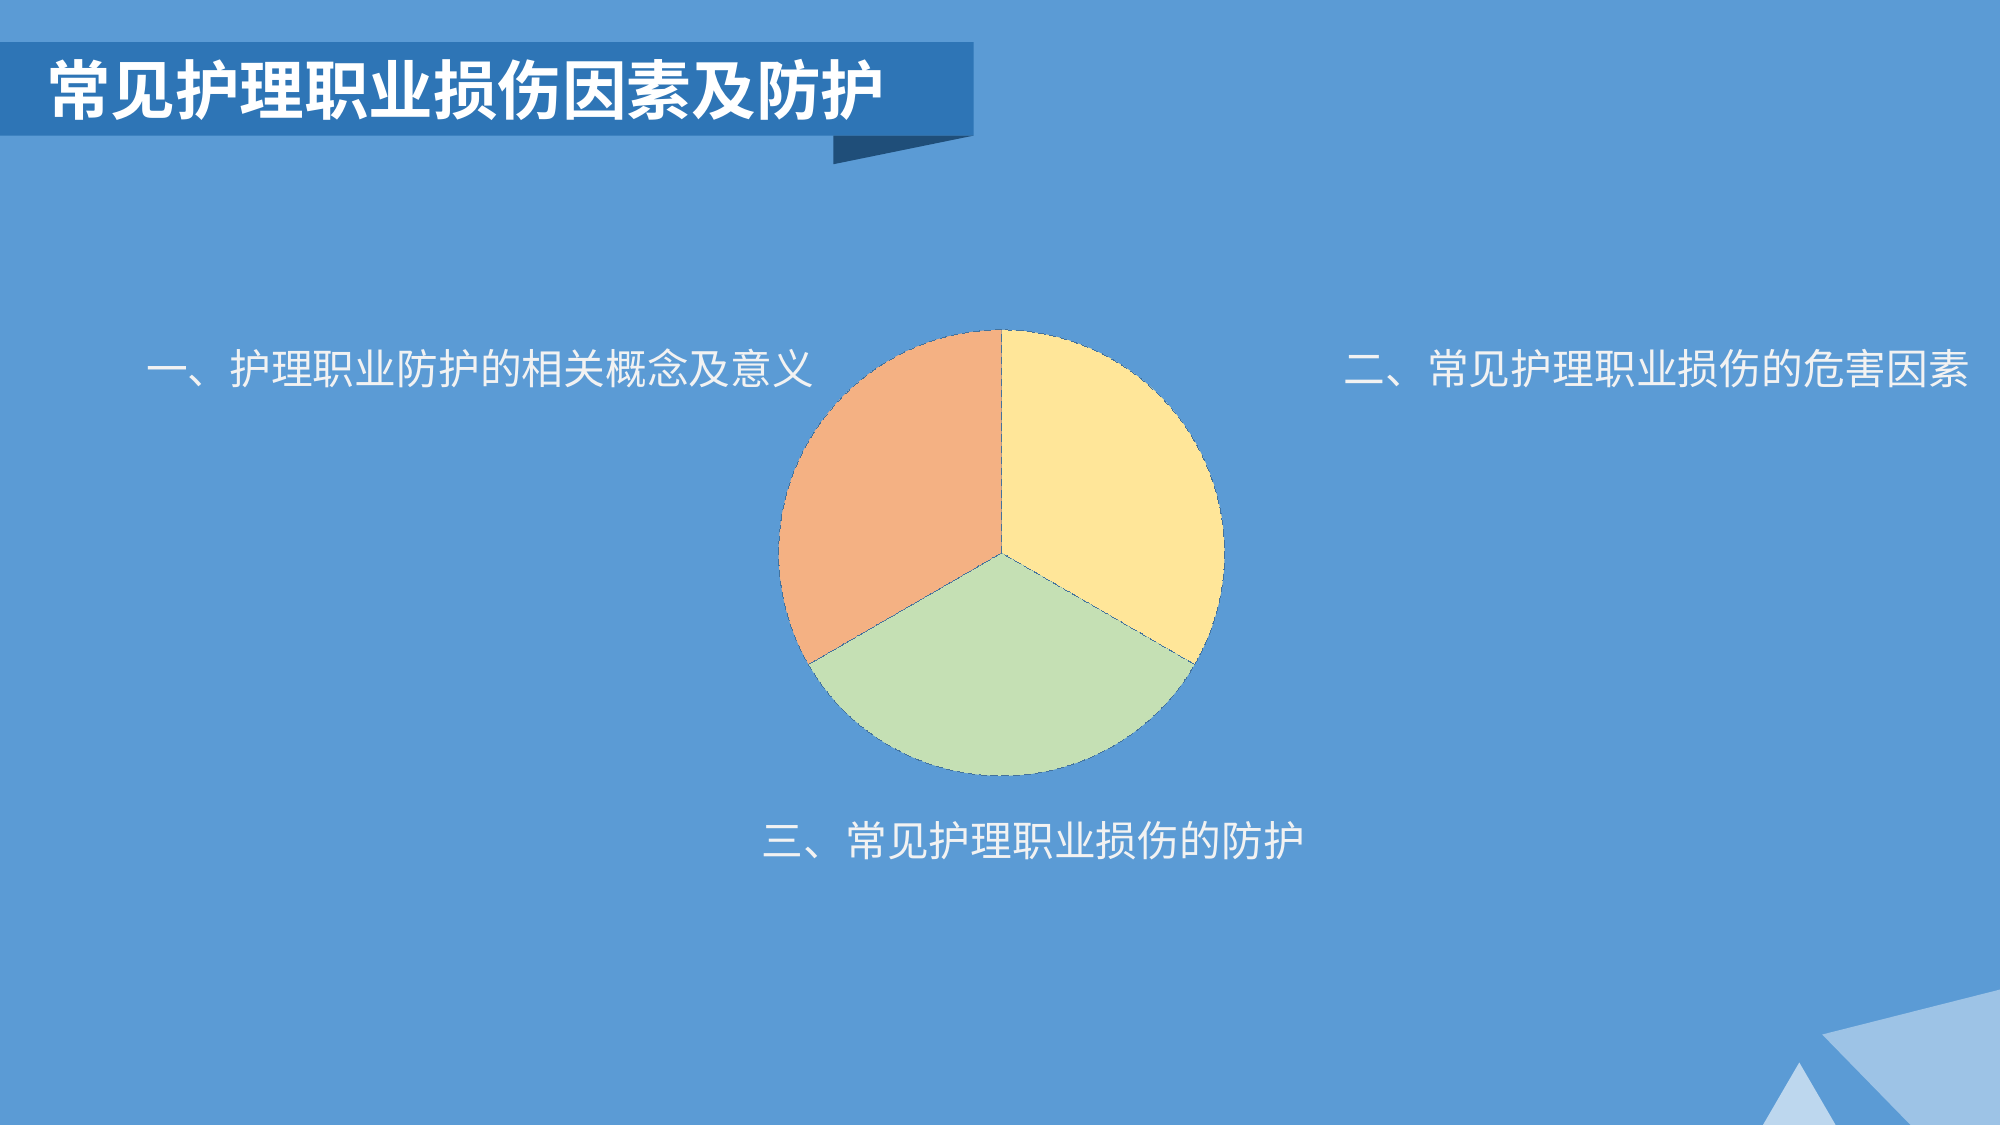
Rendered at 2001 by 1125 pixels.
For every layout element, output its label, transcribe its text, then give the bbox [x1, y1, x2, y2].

text_box [1761, 1060, 1837, 1125]
text_box 二、常见护理职业损伤的危害因素 [1328, 335, 2000, 401]
text_box [808, 553, 1195, 776]
text_box 常见护理职业损伤因素及防护 [31, 42, 952, 135]
text_box [1002, 329, 1225, 664]
text_box [1820, 988, 2000, 1125]
text_box 三、常见护理职业损伤的防护 [747, 807, 1467, 873]
text_box [778, 329, 1002, 665]
text_box [0, 41, 975, 137]
text_box 一、护理职业防护的相关概念及意义 [131, 335, 852, 401]
text_box [832, 134, 974, 166]
